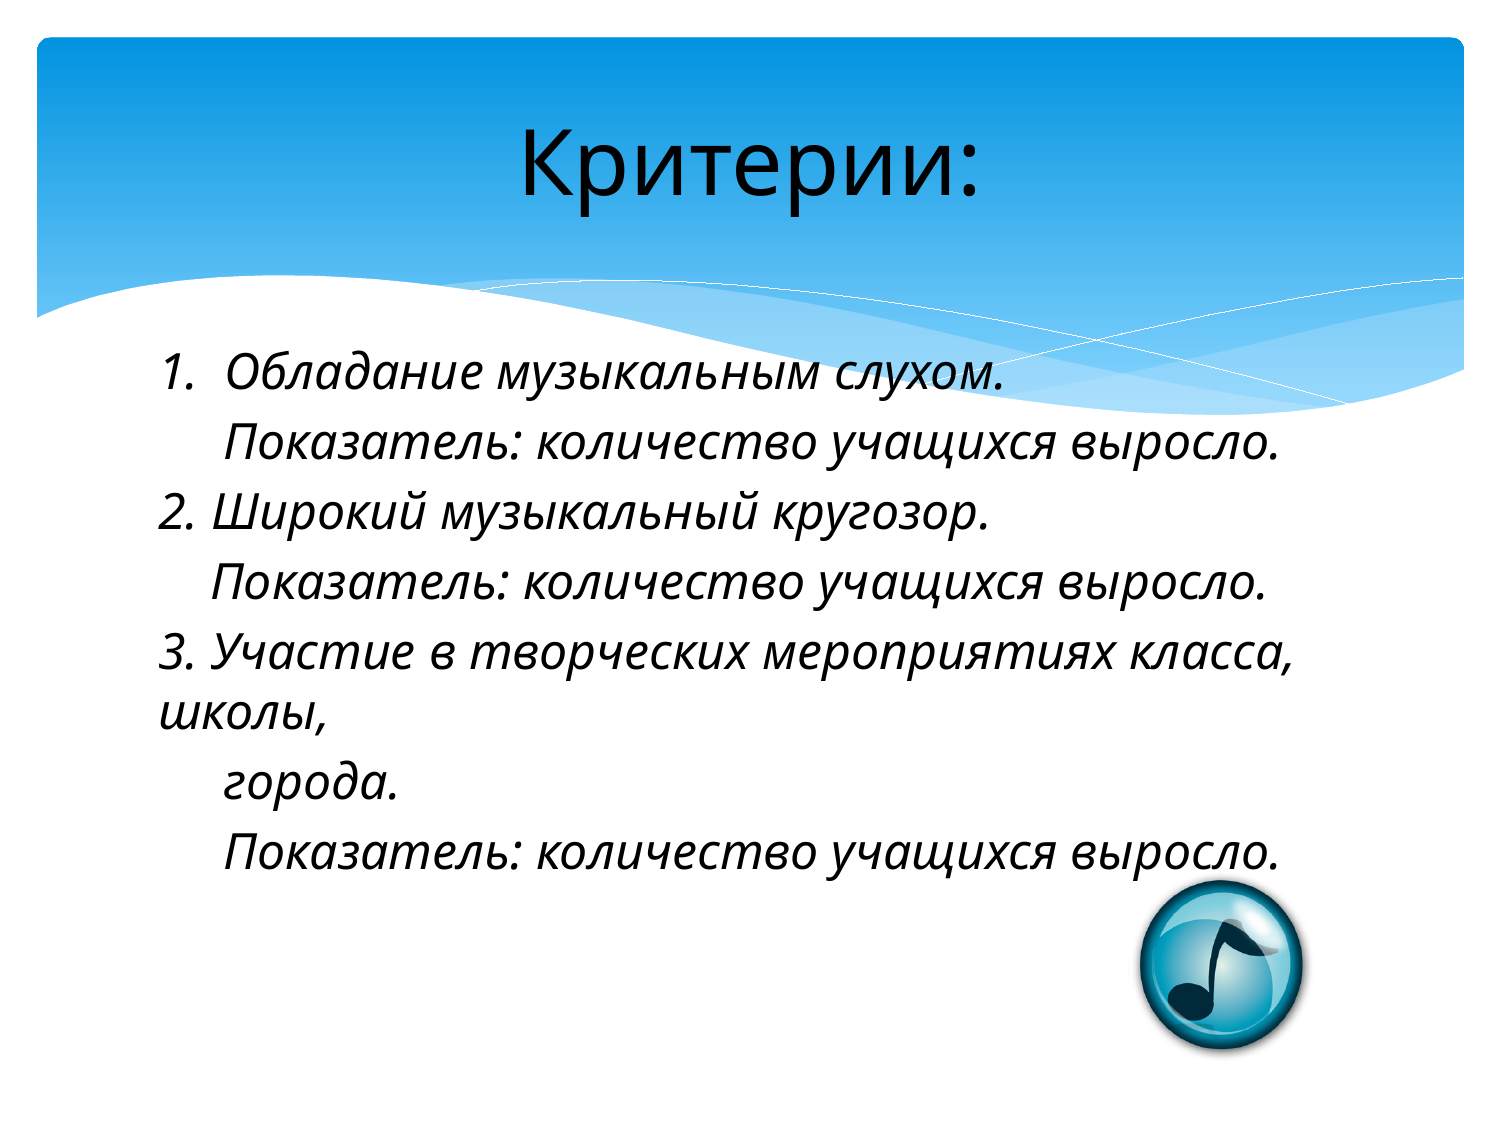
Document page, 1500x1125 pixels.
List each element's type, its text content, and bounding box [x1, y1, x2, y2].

list 1. Обладание музыкальным слухом. Показатель: количество учащихся выросло. 2. Широкий музыкальный кругозор. Показатель: количество учащихся выросло. 3. Участие в творческих мероприятиях класса, школы, города. Показатель: количество учащихся выросло. [143, 331, 1424, 1005]
picture [1127, 869, 1318, 1067]
title Критерии: [75, 55, 1425, 261]
